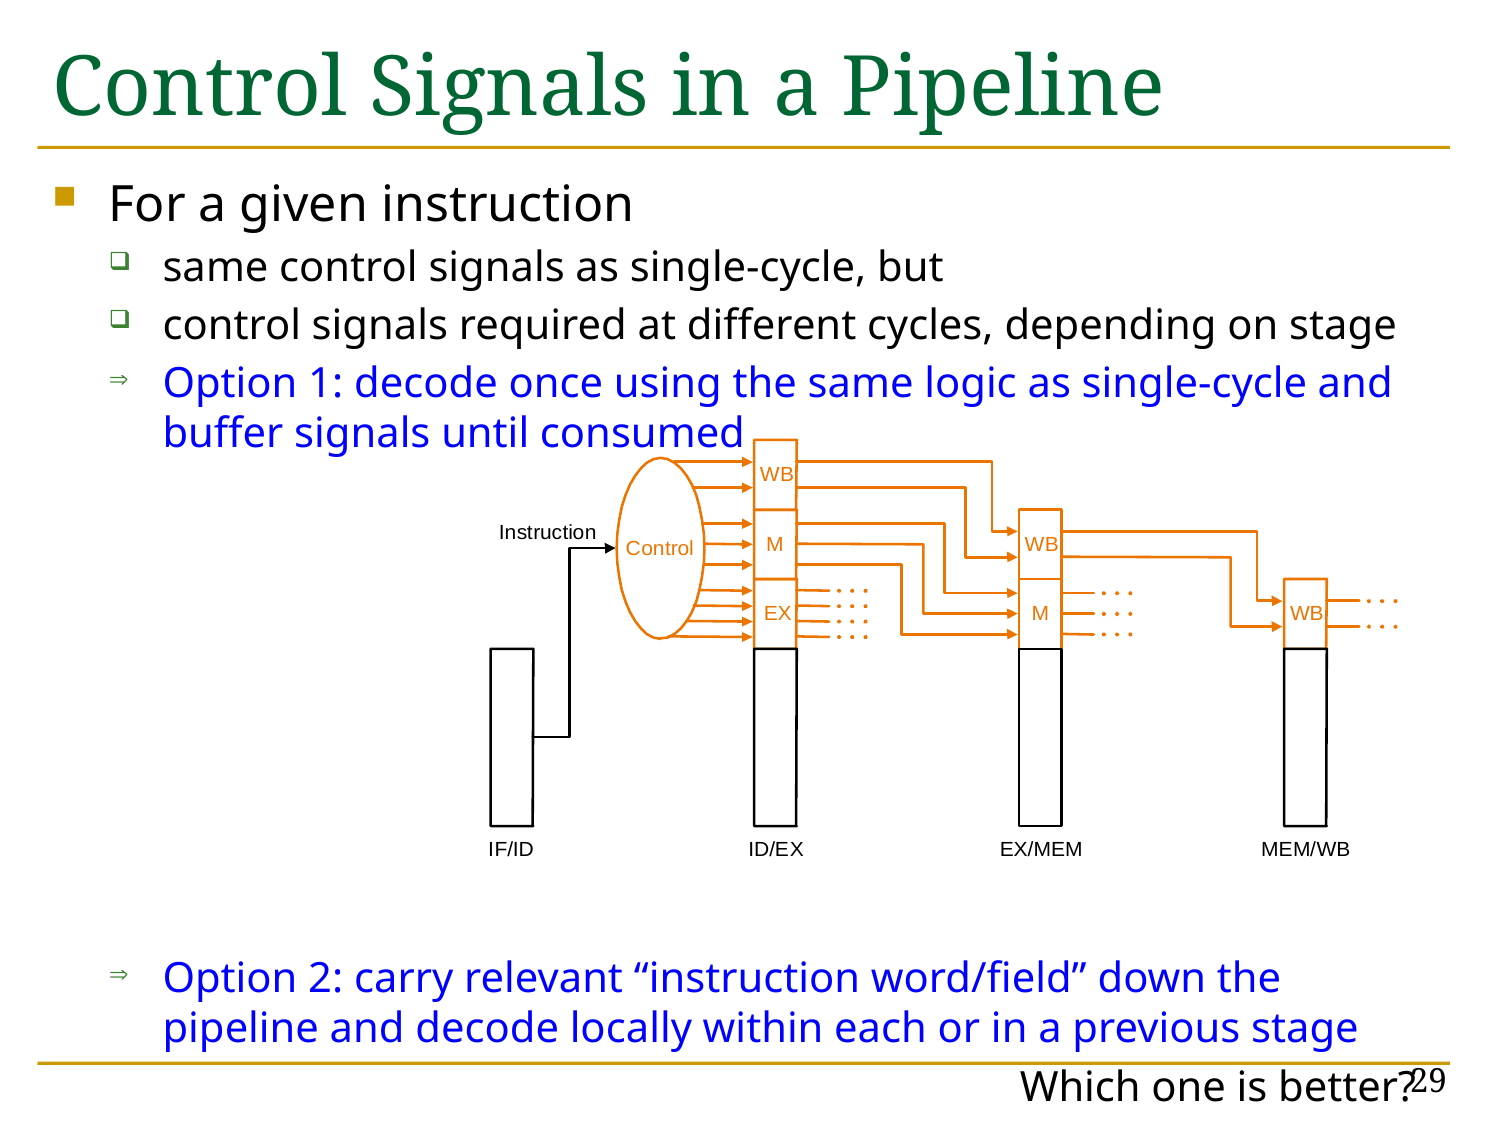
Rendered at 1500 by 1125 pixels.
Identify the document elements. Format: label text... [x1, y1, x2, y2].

title Control Signals in a Pipeline [37, 24, 1450, 163]
slide_number 29 [1111, 1036, 1462, 1112]
picture [487, 437, 1401, 863]
list For a given instruction same control signals as single-cycle, but control signals required at different cycles, depending on stage Option 1: decode once using the same logic as single-cycle and buffer signals until consumed Option 2: carry relevant “instruction word/field” down the pipeline and decode locally within each or in a previous stage Which one is better? [37, 163, 1450, 1016]
